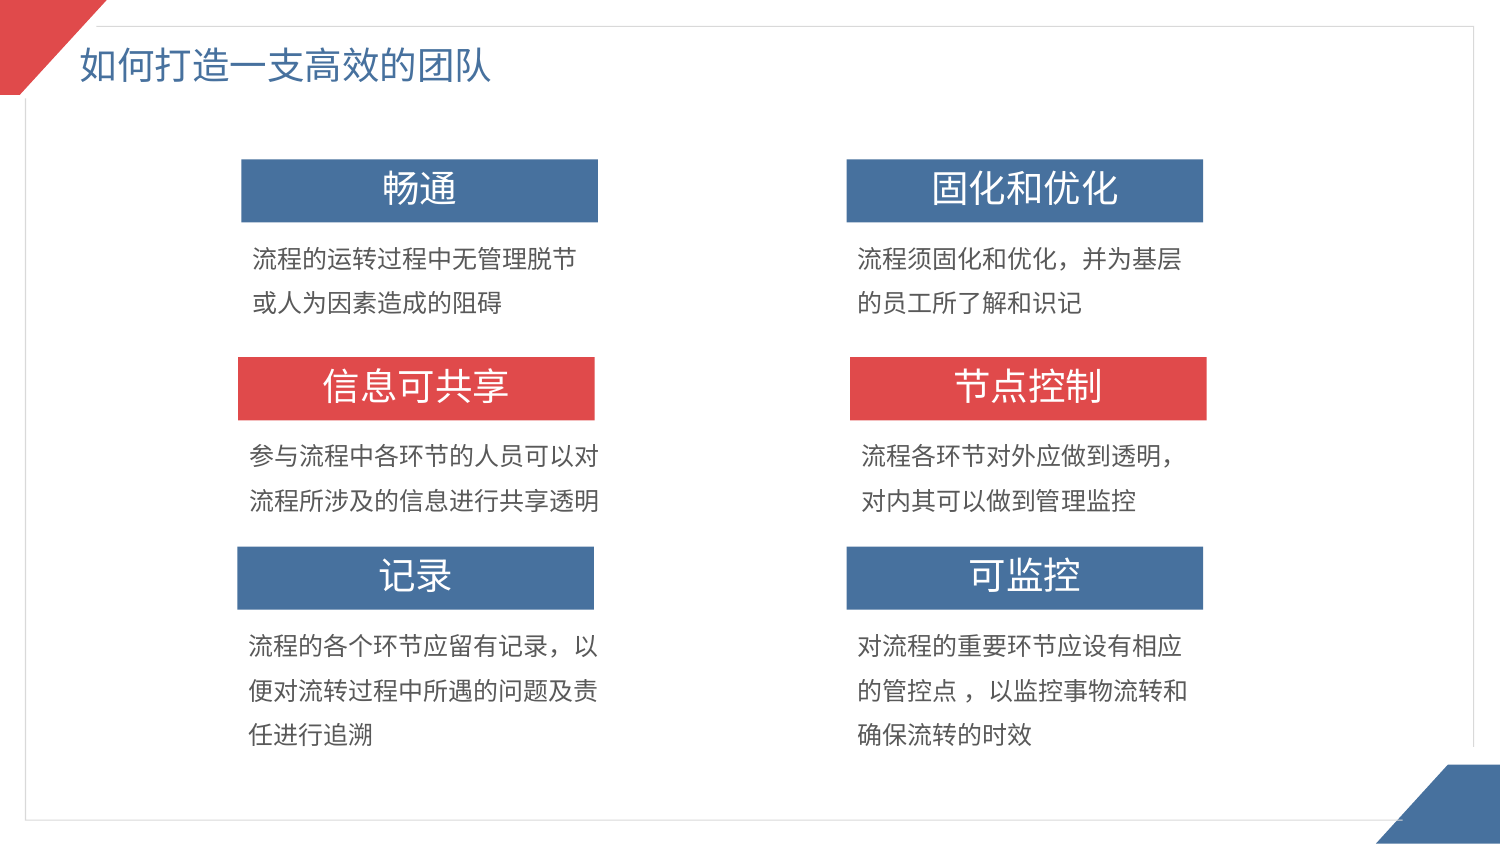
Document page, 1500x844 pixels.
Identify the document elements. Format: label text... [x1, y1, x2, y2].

text_box 参与流程中各环节的人员可以对流程所涉及的信息进行共享透明 [238, 420, 618, 484]
text_box 流程的各个环节应留有记录，以便对流转过程中所遇的问题及责任进行追溯 [237, 609, 617, 673]
text_box 可监控 [846, 546, 1204, 610]
text_box 信息可共享 [238, 357, 595, 421]
text_box 流程须固化和优化，并为基层的员工所了解和识记 [846, 223, 1204, 286]
text_box 畅通 [241, 159, 598, 223]
text_box 节点控制 [850, 357, 1207, 421]
text_box 记录 [237, 546, 594, 610]
text_box 对流程的重要环节应设有相应的管控点 ，以监控事物流转和确保流转的时效 [846, 610, 1204, 673]
text_box 固化和优化 [846, 159, 1204, 223]
text_box 流程的运转过程中无管理脱节或人为因素造成的阻碍 [241, 223, 598, 286]
text_box 流程各环节对外应做到透明，对内其可以做到管理监控 [850, 421, 1207, 484]
